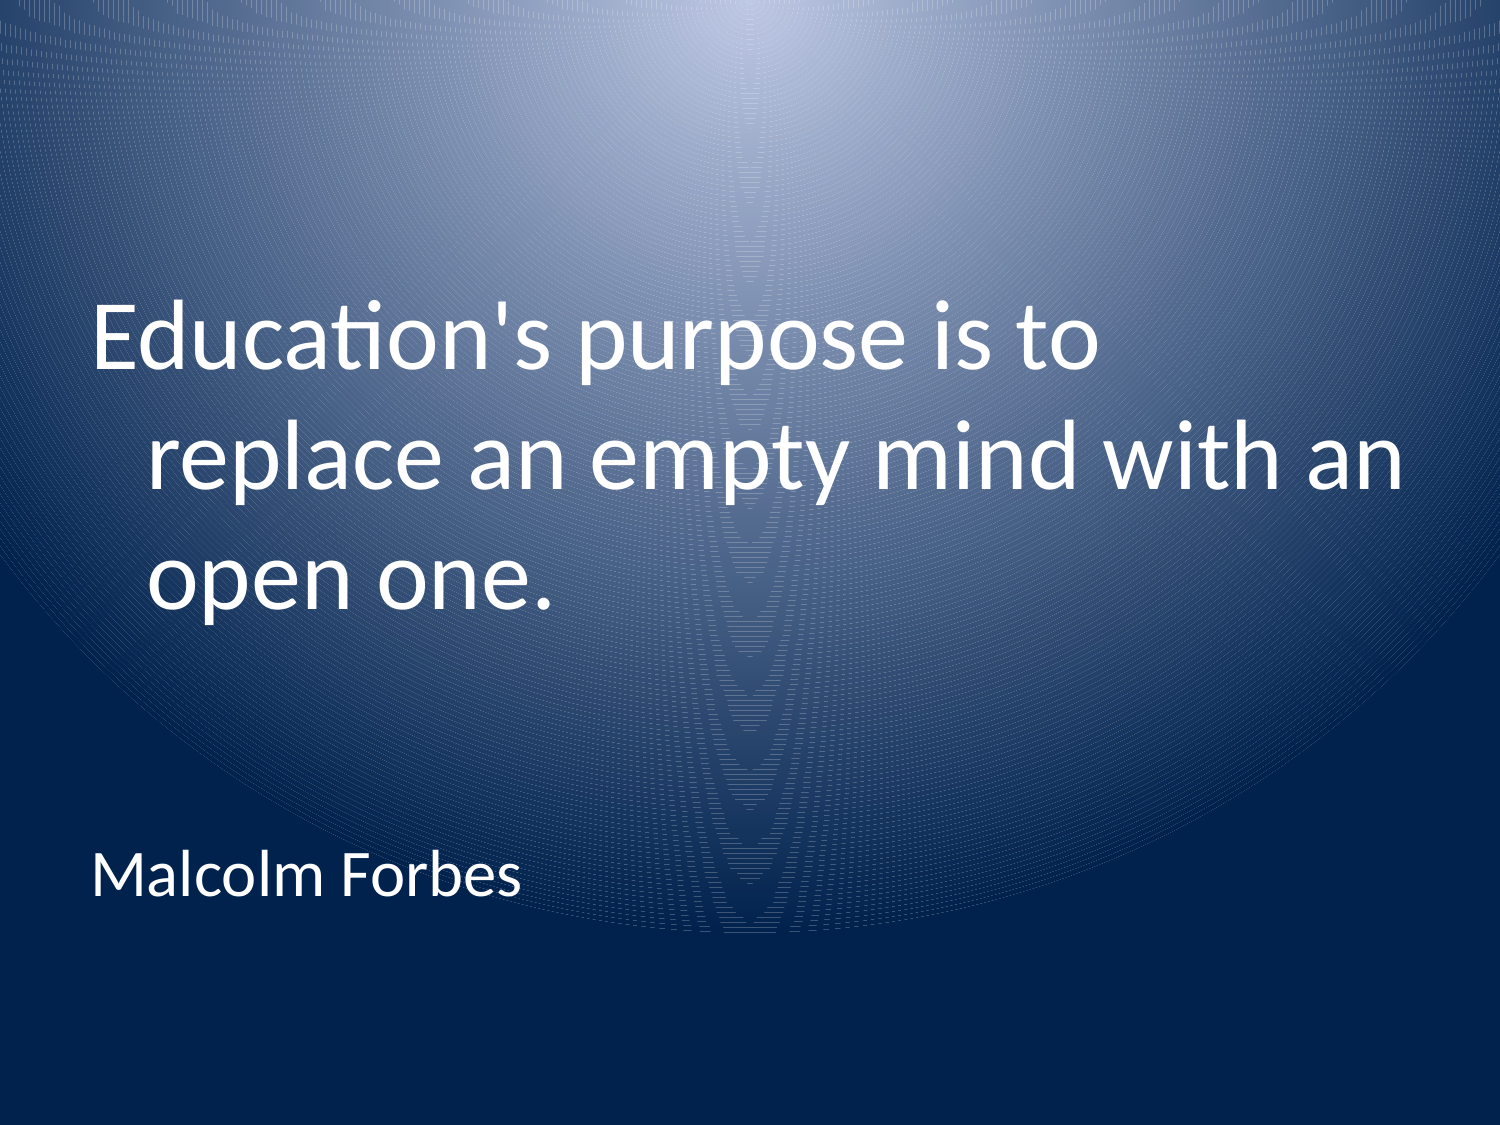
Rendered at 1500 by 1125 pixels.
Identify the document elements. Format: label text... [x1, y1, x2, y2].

list Education's purpose is to replace an empty mind with an open one. Malcolm Forbes [75, 262, 1425, 1005]
